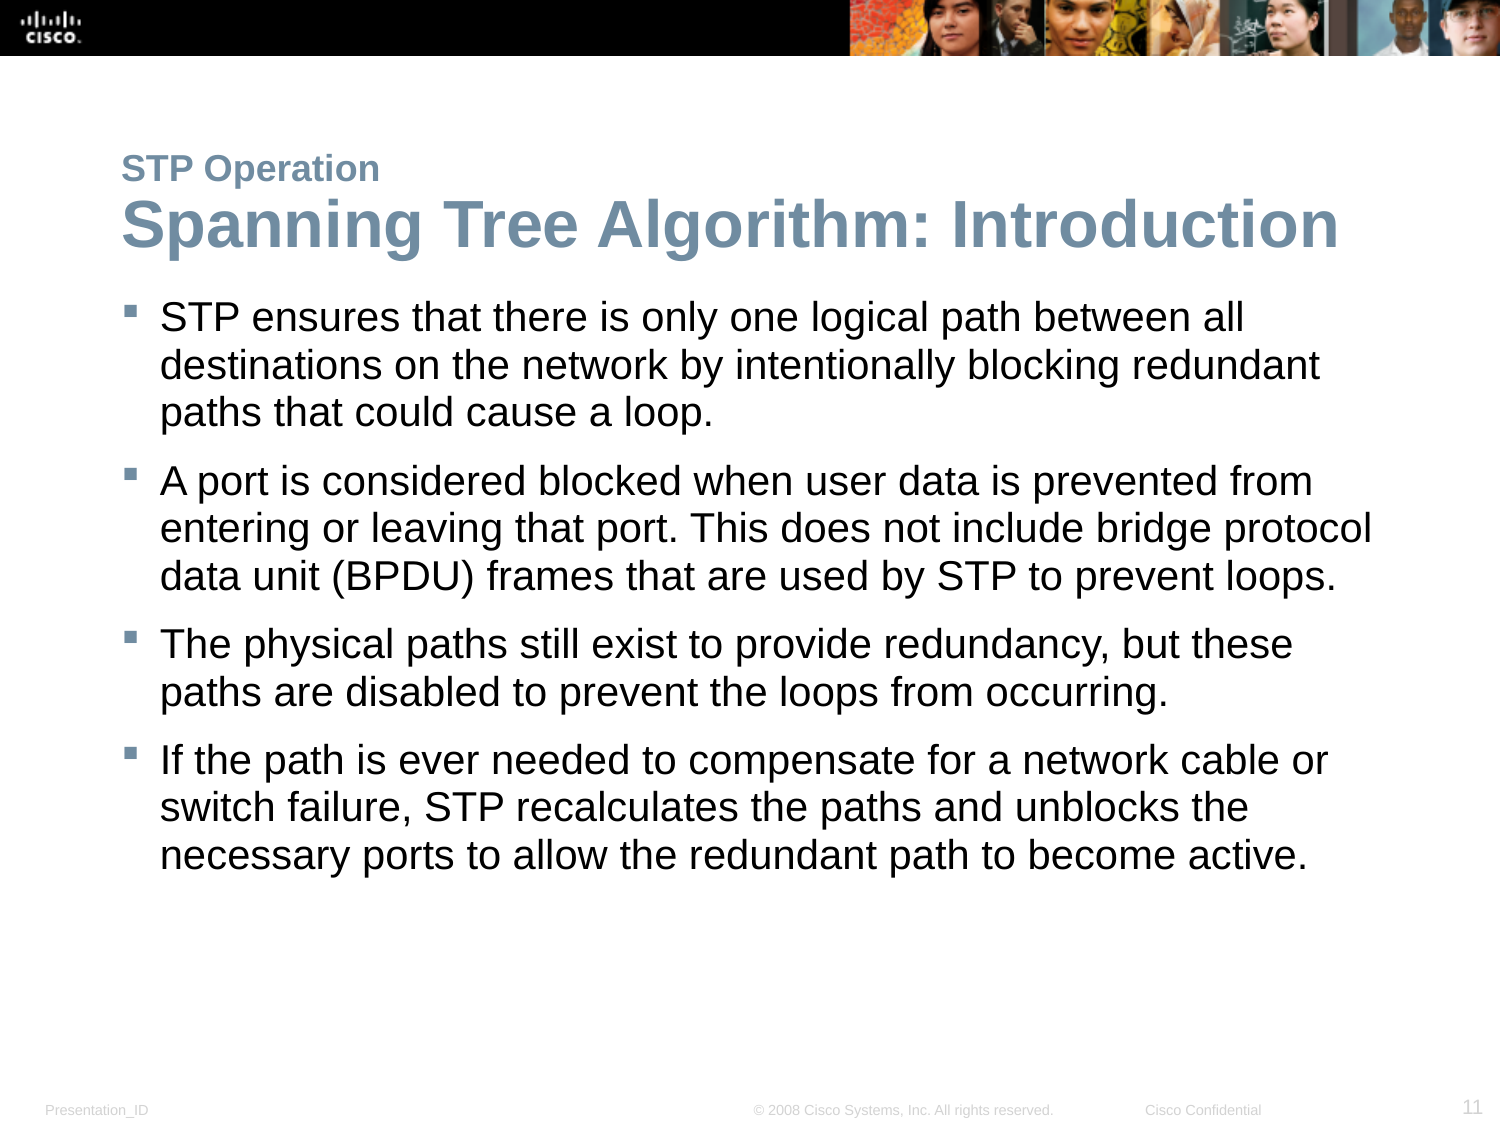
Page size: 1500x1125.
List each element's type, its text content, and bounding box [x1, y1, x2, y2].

list STP ensures that there is only one logical path between all destinations on the network by intentionally blocking redundant paths that could cause a loop. A port is considered blocked when user data is prevented from entering or leaving that port. This does not include bridge protocol data unit (BPDU) frames that are used by STP to prevent loops. The physical paths still exist to provide redundancy, but these paths are disabled to prevent the loops from occurring. If the path is ever needed to compensate for a network cable or switch failure, STP recalculates the paths and unblocks the necessary ports to allow the redundant path to become active. [107, 286, 1411, 995]
picture [0, 0, 1500, 56]
title STP Operation Spanning Tree Algorithm: Introduction [107, 130, 1444, 269]
